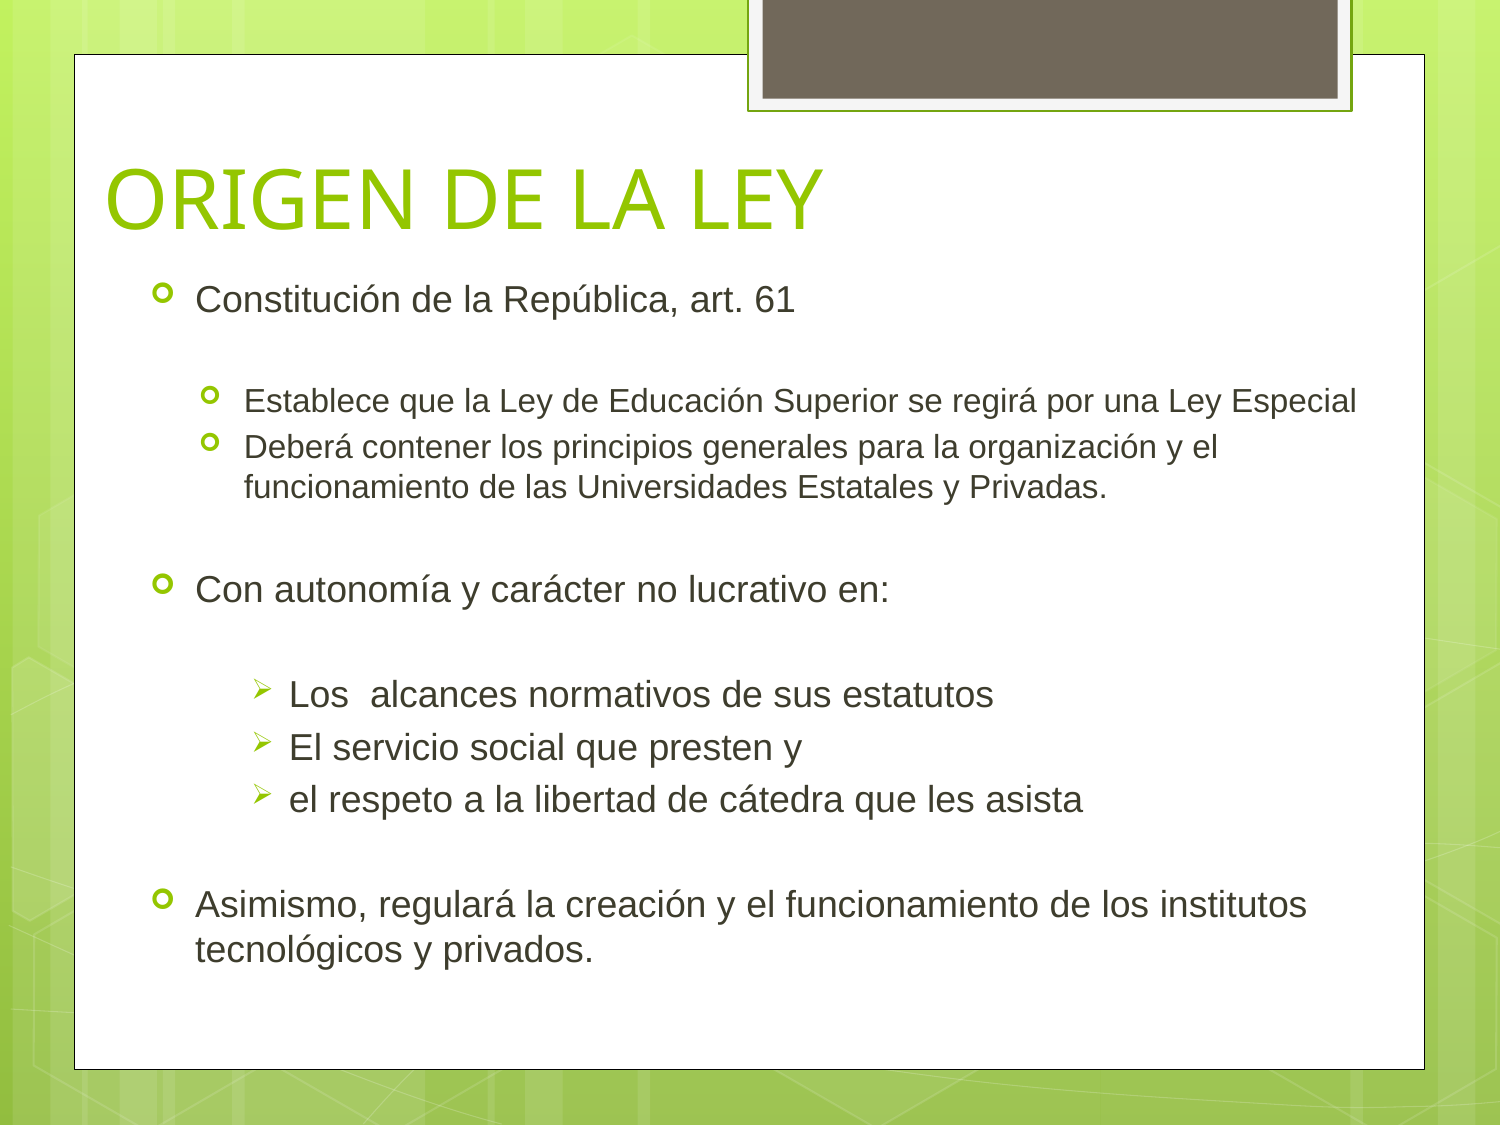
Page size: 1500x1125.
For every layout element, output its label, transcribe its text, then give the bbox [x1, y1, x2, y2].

title ORIGEN DE LA LEY [88, 66, 1241, 254]
list Constitución de la República, art. 61 Establece que la Ley de Educación Superior se regirá por una Ley Especial Deberá contener los principios generales para la organización y el funcionamiento de las Universidades Estatales y Privadas. Con autonomía y carácter no lucrativo en: Los alcances normativos de sus estatutos El servicio social que presten y el respeto a la libertad de cátedra que les asista Asimismo, regulará la creación y el funcionamiento de los institutos tecnológicos y privados. [123, 267, 1377, 1059]
